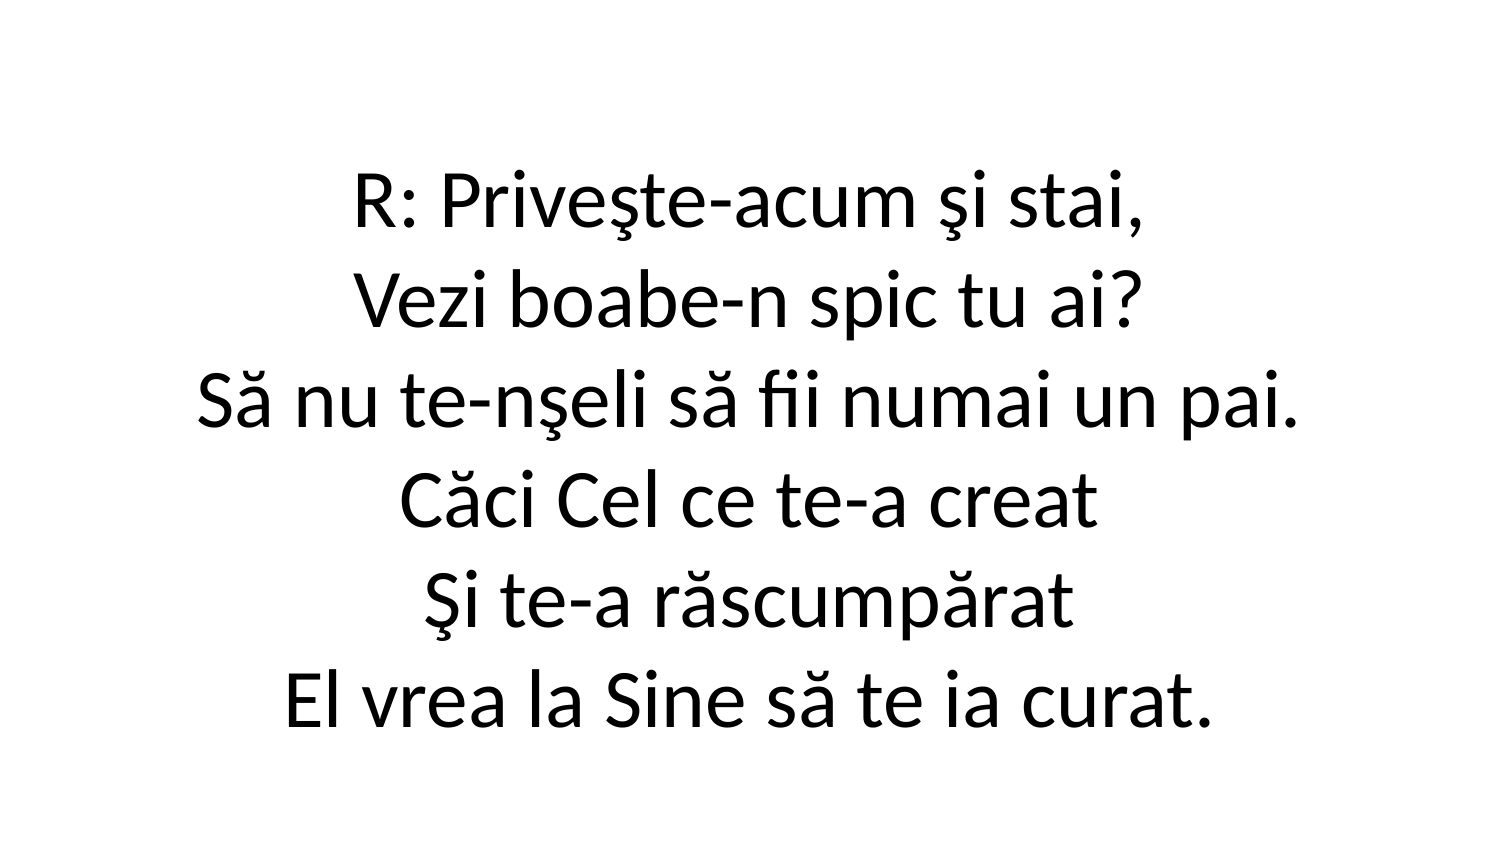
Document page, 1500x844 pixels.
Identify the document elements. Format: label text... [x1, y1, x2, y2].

text_box R: Priveşte-acum şi stai, Vezi boabe-n spic tu ai? Să nu te-nşeli să fii numai un pai. Căci Cel ce te-a creat Şi te-a răscumpărat El vrea la Sine să te ia curat. [181, 92, 1319, 752]
